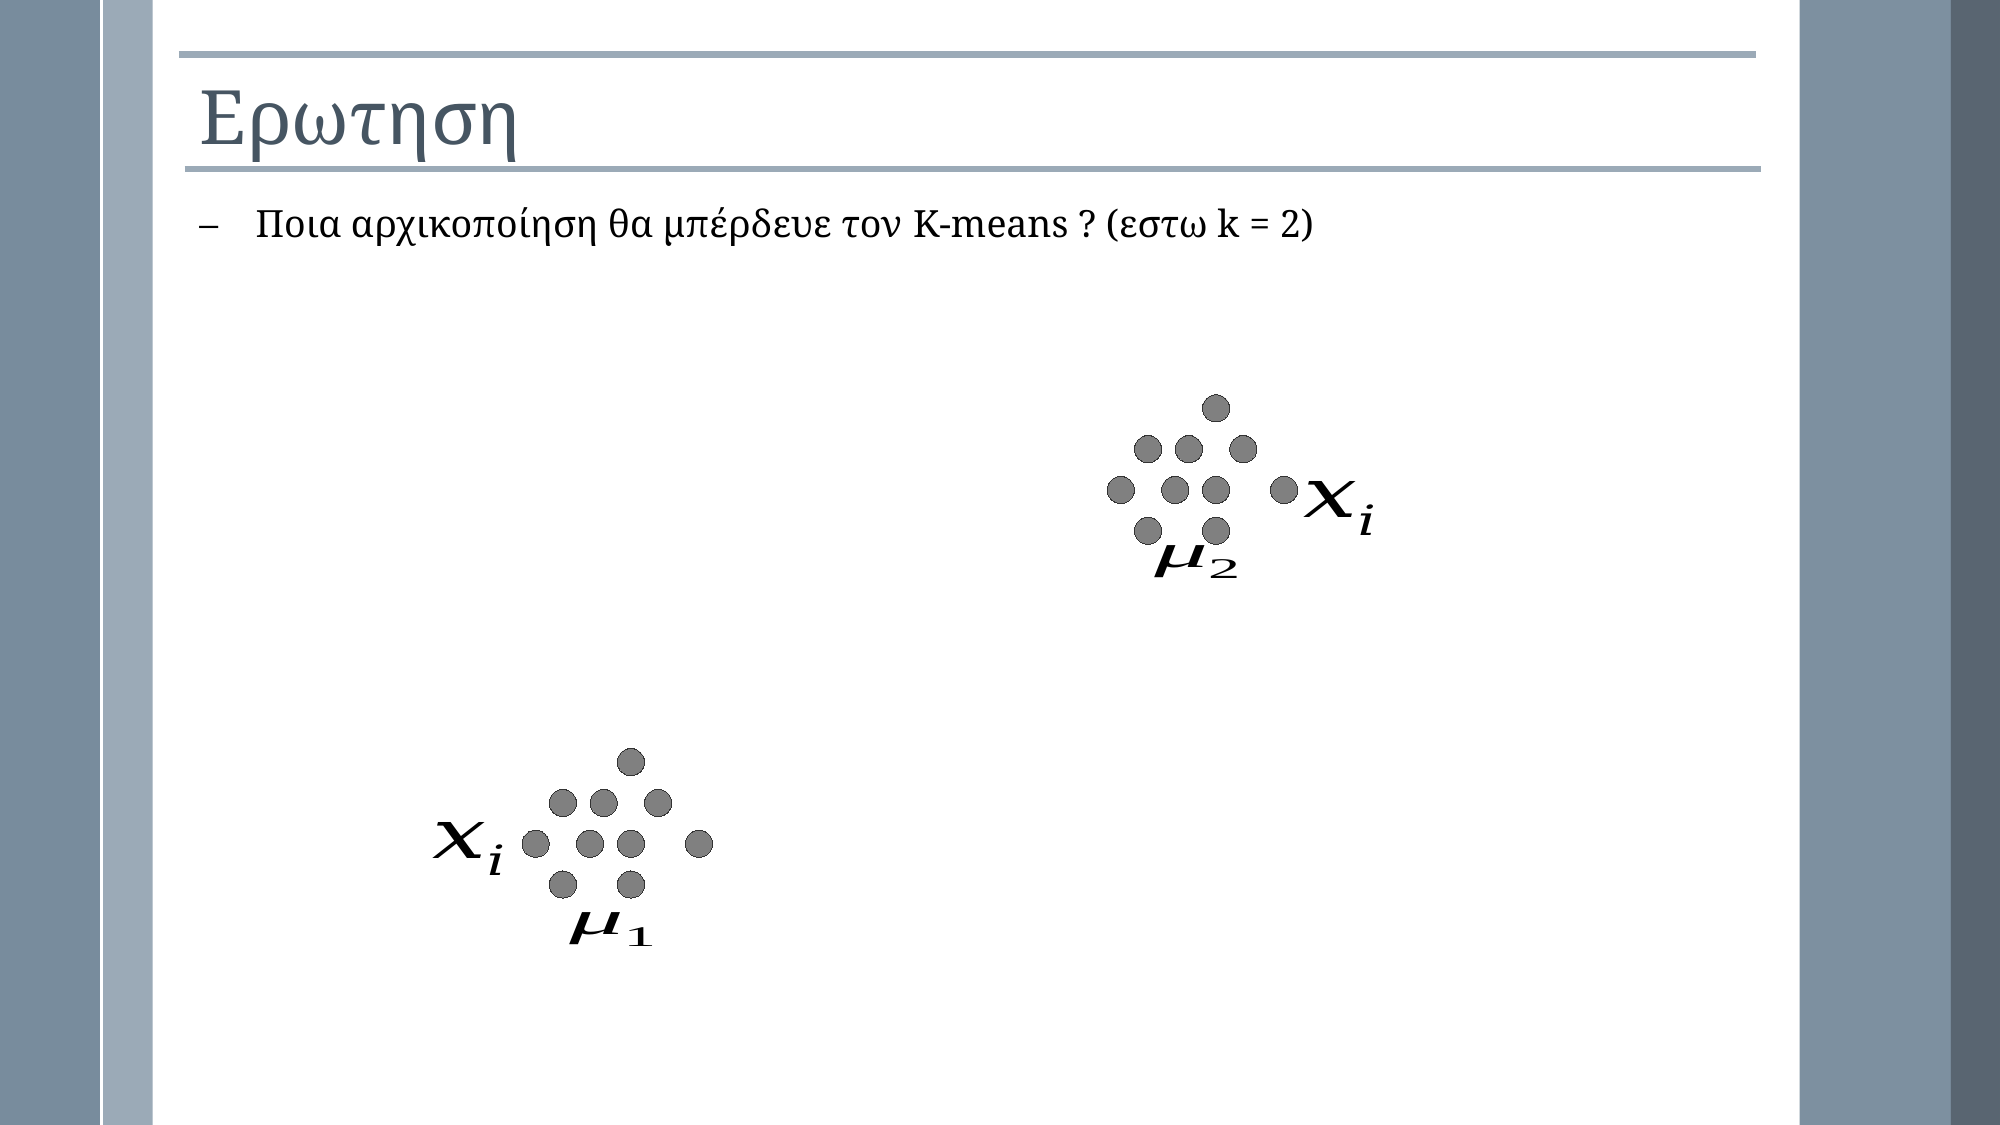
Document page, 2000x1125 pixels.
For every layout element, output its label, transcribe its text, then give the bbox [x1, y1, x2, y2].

text_box [549, 789, 577, 817]
text_box [1229, 435, 1257, 463]
text_box [590, 789, 618, 817]
text_box [1270, 476, 1298, 504]
text_box [617, 870, 645, 899]
text_box [576, 830, 604, 858]
text_box Ερωτηση [184, 62, 1756, 167]
text_box [617, 748, 645, 776]
text_box [1107, 476, 1135, 504]
text_box [1202, 394, 1230, 422]
text_box [1202, 476, 1230, 504]
text_box [522, 830, 550, 858]
text_box [1134, 435, 1162, 463]
text_box [549, 870, 577, 899]
text_box [1175, 435, 1203, 463]
text_box [644, 789, 672, 817]
text_box [685, 830, 713, 858]
text_box Ποια αρχικοποίηση θα μπέρδευε τον K-means ? (εστω k = 2) [184, 192, 1768, 298]
text_box [1202, 517, 1230, 545]
text_box [617, 830, 645, 858]
text_box [1134, 517, 1162, 545]
text_box [1161, 476, 1189, 504]
